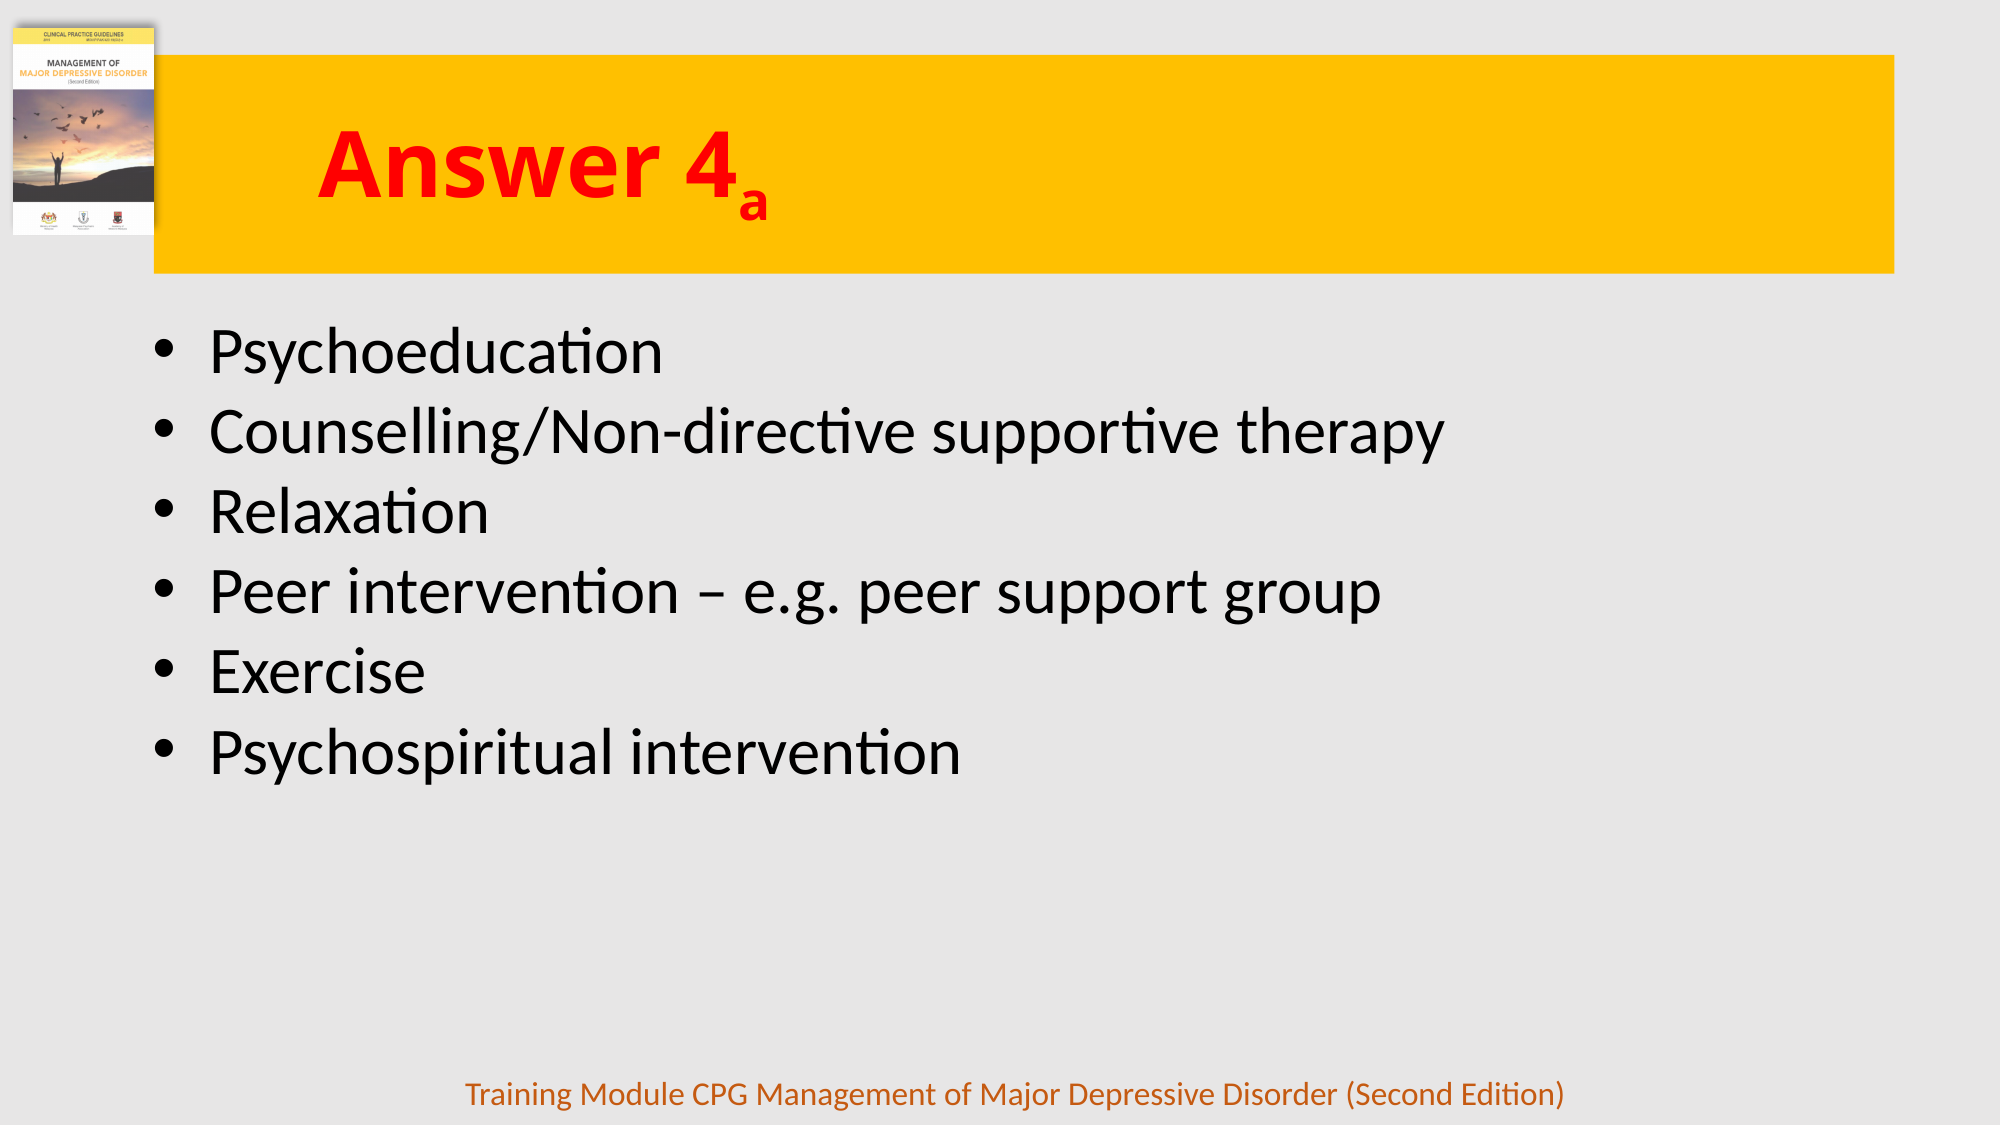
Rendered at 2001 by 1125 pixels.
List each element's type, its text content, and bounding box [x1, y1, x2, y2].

picture [13, 28, 154, 235]
list Psychoeducation Counselling/Non-directive supportive therapy Relaxation Peer intervention – e.g. peer support group Exercise Psychospiritual intervention [137, 299, 1863, 980]
title Answer 4a [153, 54, 1895, 274]
text_box Training Module CPG Management of Major Depressive Disorder (Second Edition) [450, 1065, 1832, 1120]
